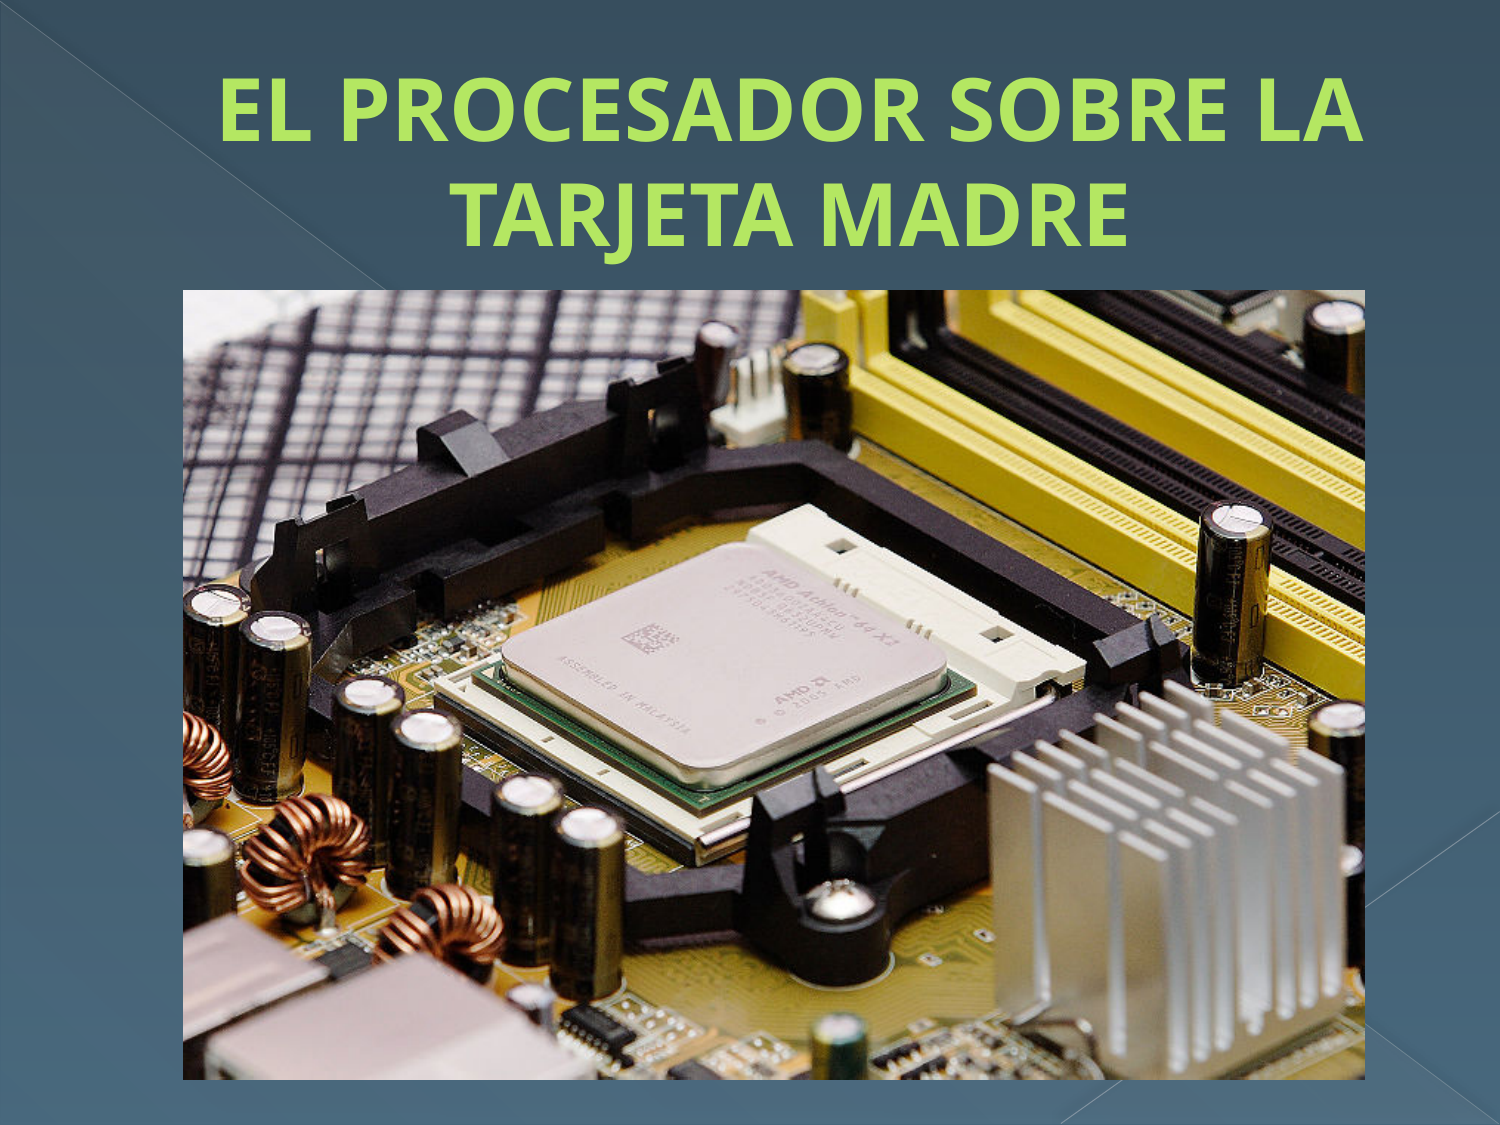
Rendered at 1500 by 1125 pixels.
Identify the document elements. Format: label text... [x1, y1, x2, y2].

title EL PROCESADOR SOBRE LA TARJETA MADRE [75, 43, 1425, 274]
picture [182, 290, 1365, 1080]
